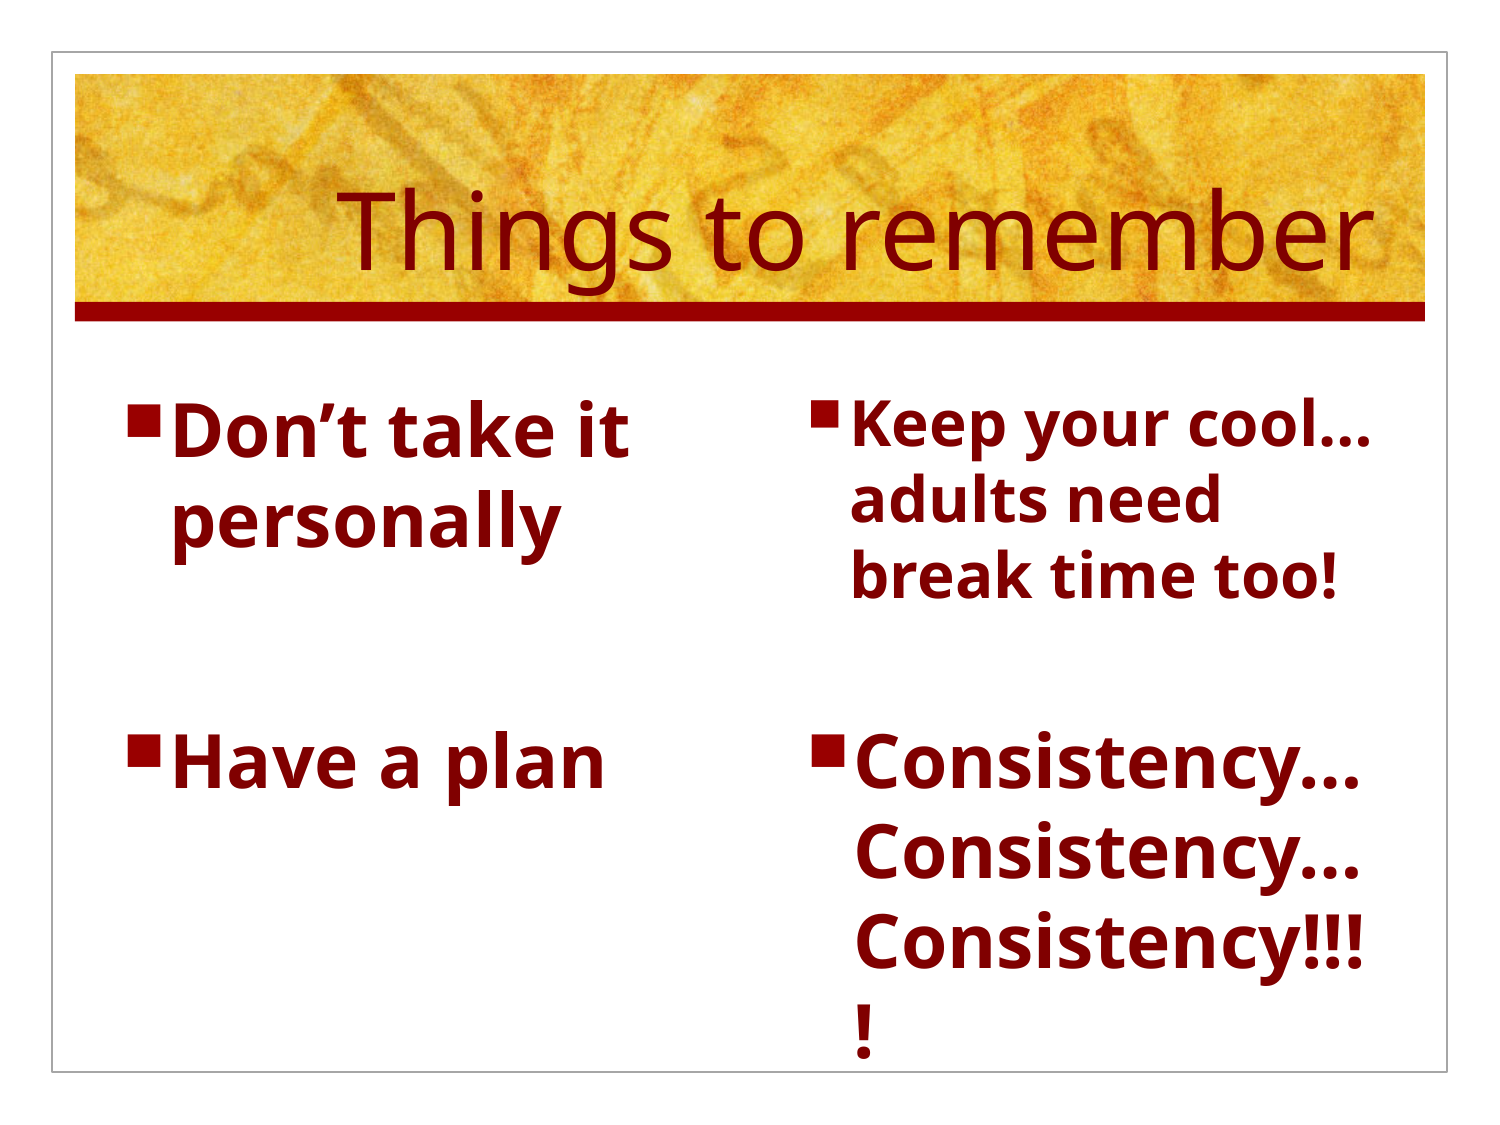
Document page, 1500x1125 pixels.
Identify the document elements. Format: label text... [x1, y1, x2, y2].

title Things to remember [108, 74, 1392, 292]
list Consistency…Consistency…Consistency!!!! [791, 705, 1392, 1006]
list Have a plan [108, 705, 709, 1006]
picture [75, 74, 1425, 301]
list Don’t take it personally [108, 375, 709, 675]
list Keep your cool…adults need break time too! [791, 375, 1392, 675]
